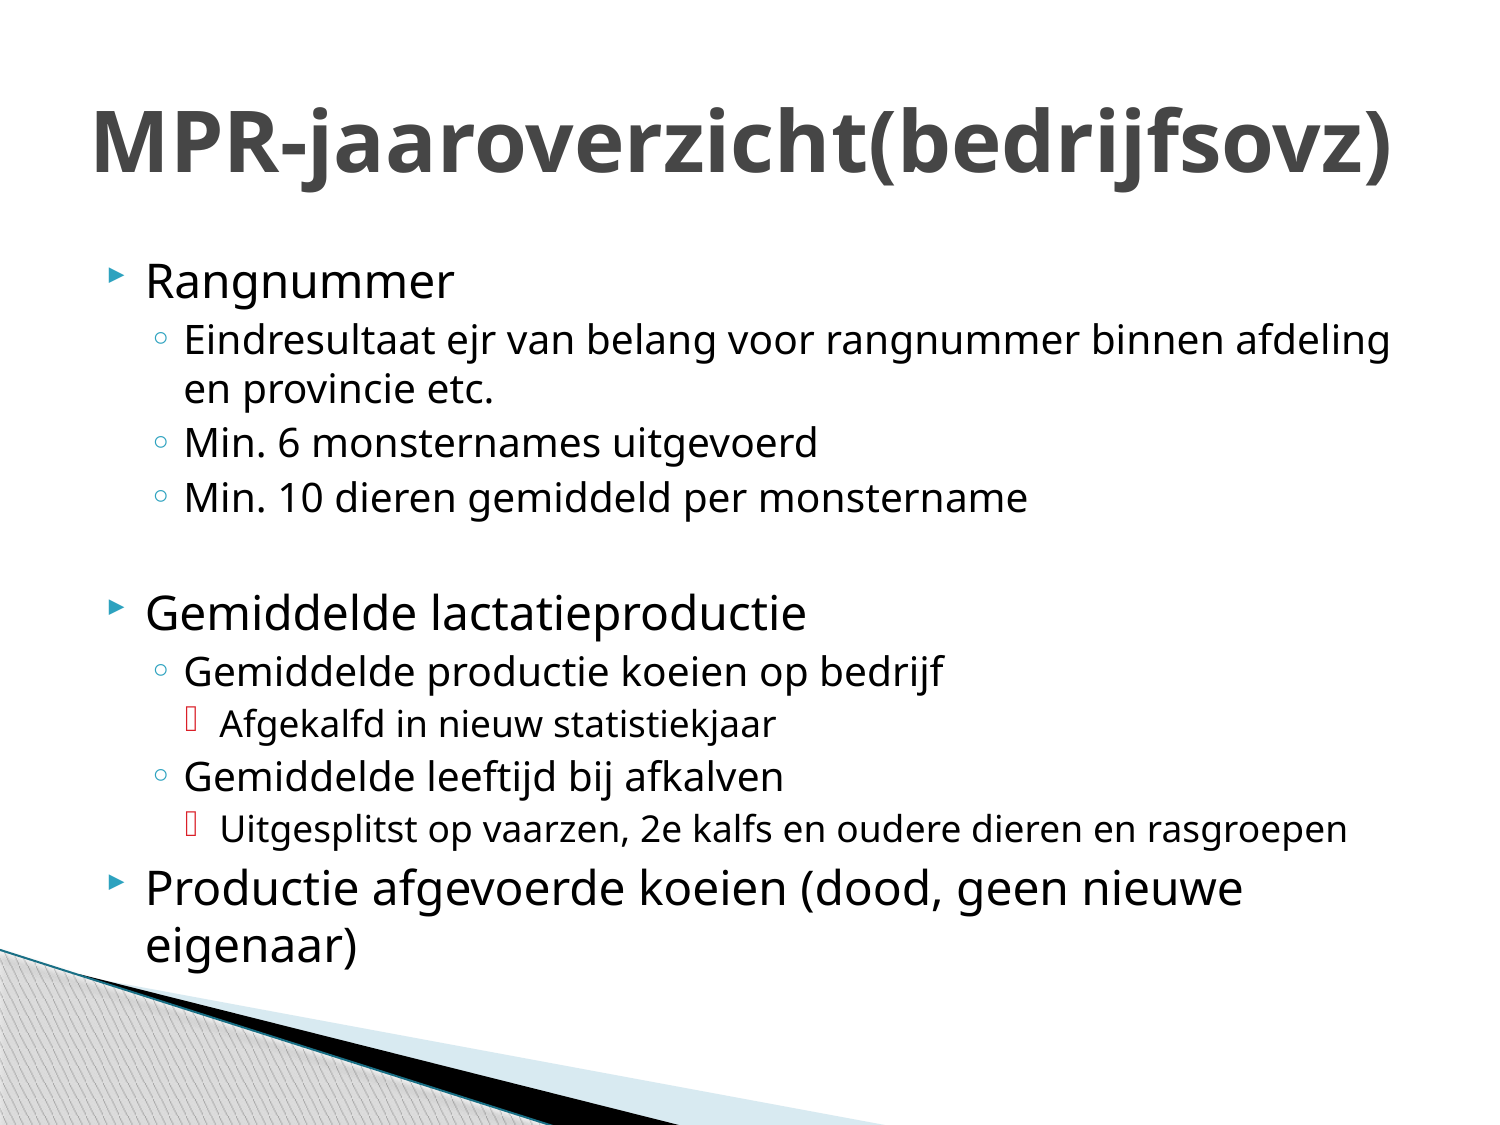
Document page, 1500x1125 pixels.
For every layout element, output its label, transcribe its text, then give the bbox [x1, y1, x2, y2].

list Rangnummer Eindresultaat ejr van belang voor rangnummer binnen afdeling en provincie etc. Min. 6 monsternames uitgevoerd Min. 10 dieren gemiddeld per monstername Gemiddelde lactatieproductie Gemiddelde productie koeien op bedrijf Afgekalfd in nieuw statistiekjaar Gemiddelde leeftijd bij afkalven Uitgesplitst op vaarzen, 2e kalfs en oudere dieren en rasgroepen Productie afgevoerde koeien (dood, geen nieuwe eigenaar) [75, 243, 1425, 986]
title MPR-jaaroverzicht(bedrijfsovz) [75, 45, 1425, 233]
